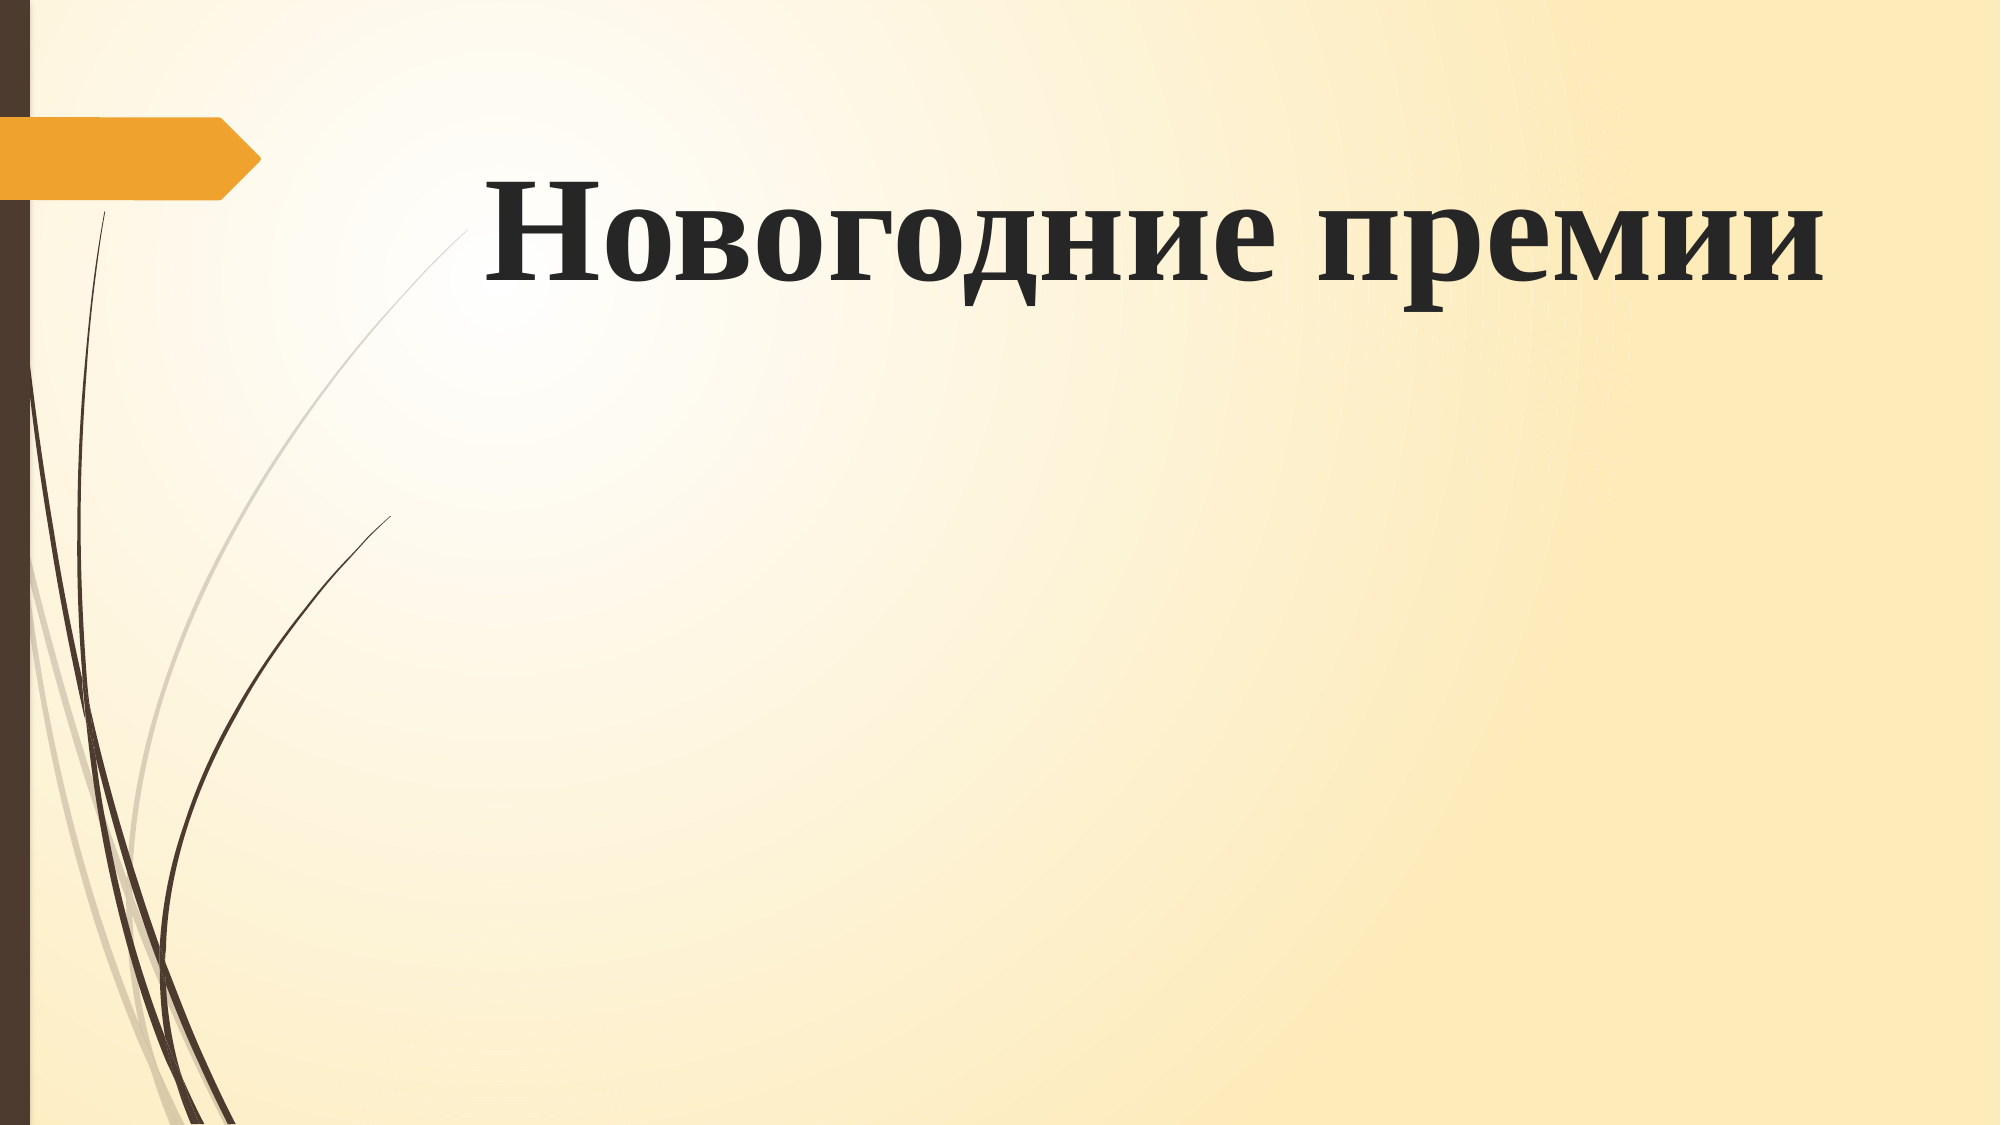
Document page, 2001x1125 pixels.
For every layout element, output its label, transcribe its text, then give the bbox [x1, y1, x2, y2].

title Новогодние премии [424, 123, 1888, 334]
